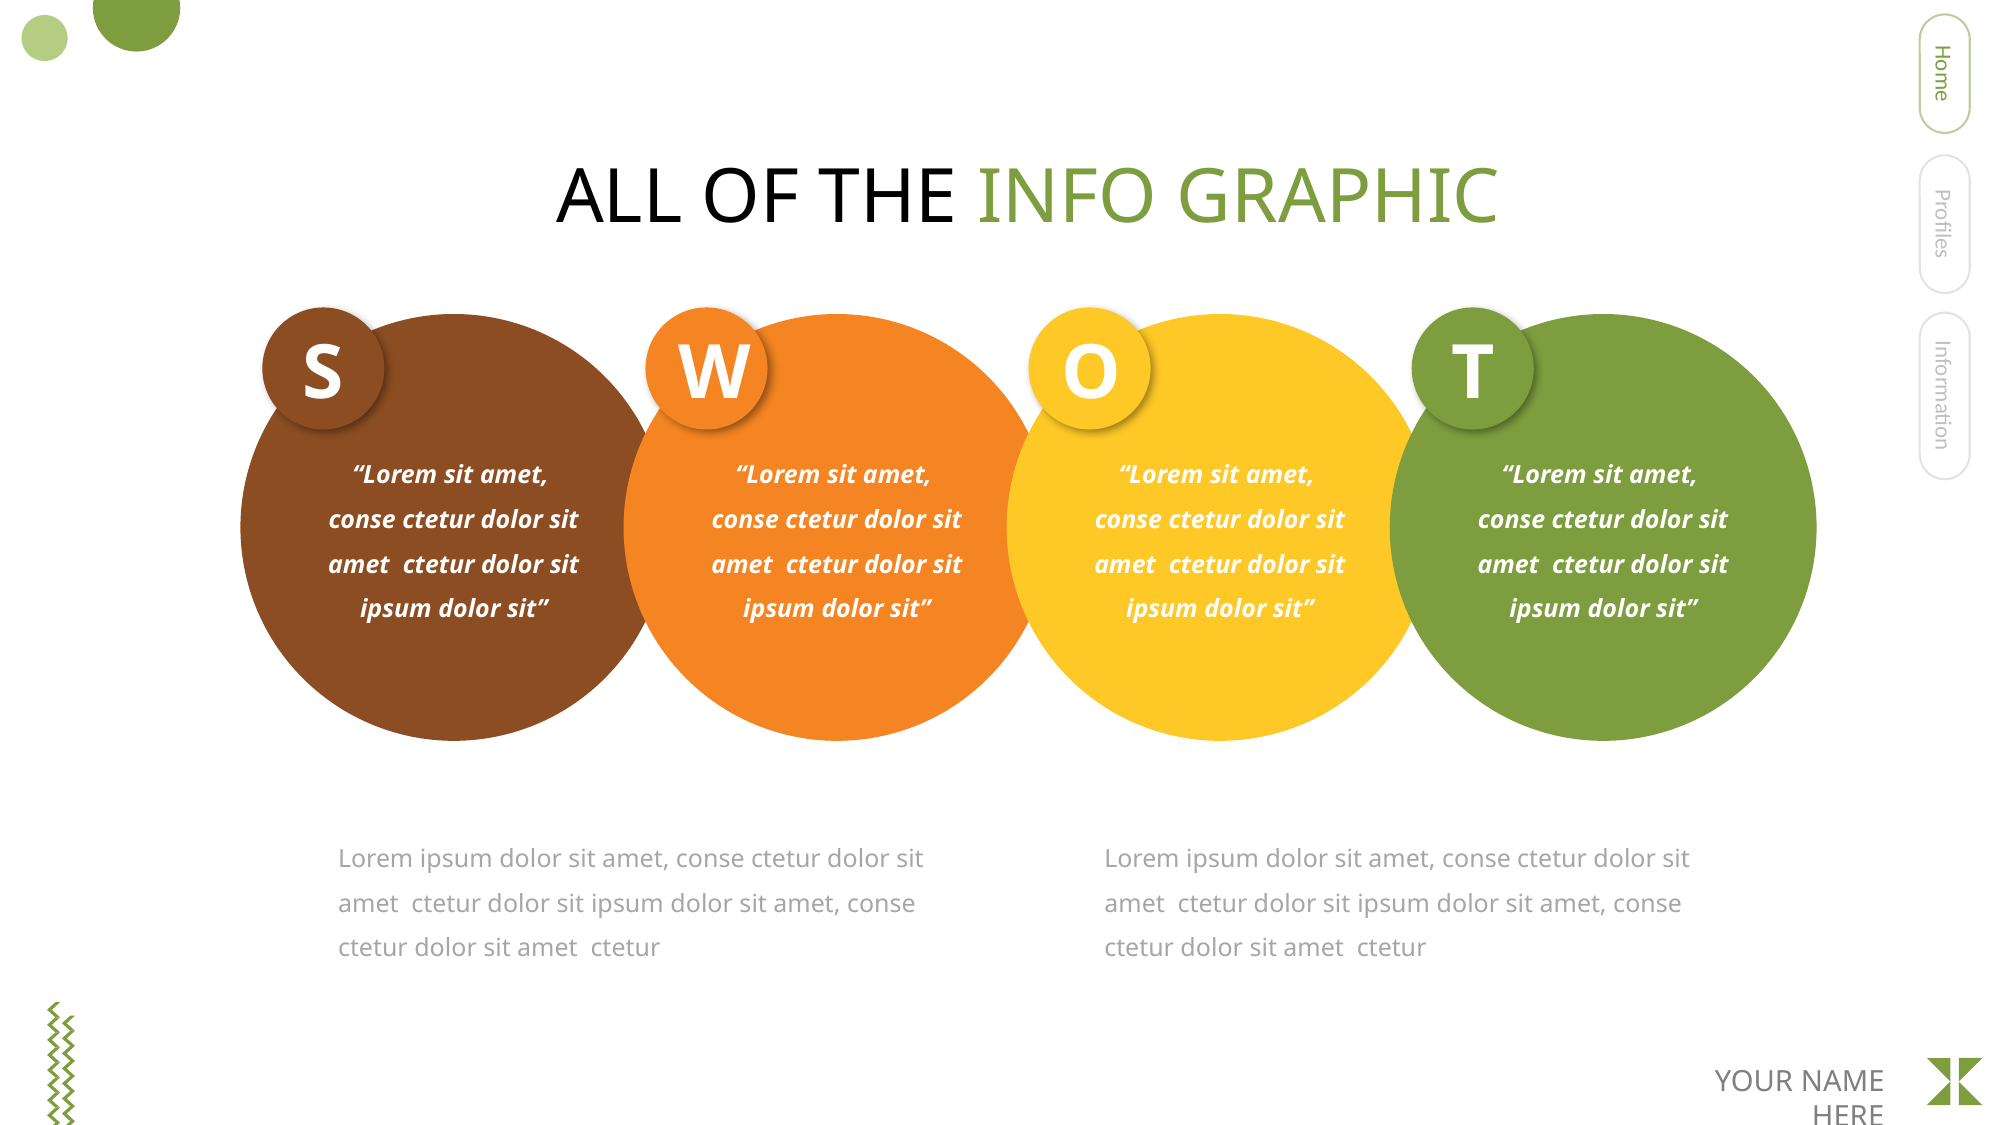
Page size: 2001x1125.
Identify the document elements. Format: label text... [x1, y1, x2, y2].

text_box “Lorem sit amet, conse ctetur dolor sit amet ctetur dolor sit ipsum dolor sit” [304, 436, 604, 631]
text_box [622, 312, 1029, 742]
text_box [0, 1084, 144, 1098]
text_box Lorem ipsum dolor sit amet, conse ctetur dolor sit amet ctetur dolor sit ipsum dolor sit amet, conse ctetur dolor sit amet ctetur [323, 819, 962, 970]
text_box Information [1918, 311, 1971, 481]
text_box [1005, 312, 1412, 742]
text_box “Lorem sit amet, conse ctetur dolor sit amet ctetur dolor sit ipsum dolor sit” [687, 436, 987, 631]
text_box Profiles [1918, 154, 1971, 295]
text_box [21, 0, 181, 62]
text_box [239, 312, 645, 742]
text_box O [1027, 306, 1152, 431]
text_box S [261, 306, 386, 431]
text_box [0, 1070, 129, 1084]
text_box Home [1918, 13, 1971, 134]
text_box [1926, 1057, 1983, 1081]
text_box YOUR NAME HERE [1621, 1054, 1900, 1125]
text_box [1388, 312, 1818, 742]
text_box Lorem ipsum dolor sit amet, conse ctetur dolor sit amet ctetur dolor sit ipsum dolor sit amet, conse ctetur dolor sit amet ctetur [1089, 819, 1729, 970]
text_box “Lorem sit amet, conse ctetur dolor sit amet ctetur dolor sit ipsum dolor sit” [1070, 436, 1370, 631]
text_box “Lorem sit amet, conse ctetur dolor sit amet ctetur dolor sit ipsum dolor sit” [1453, 436, 1753, 631]
text_box T [1410, 306, 1535, 431]
text_box ALL OF THE INFO GRAPHIC [458, 140, 1598, 246]
text_box W [644, 306, 769, 431]
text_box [1926, 1081, 1983, 1106]
